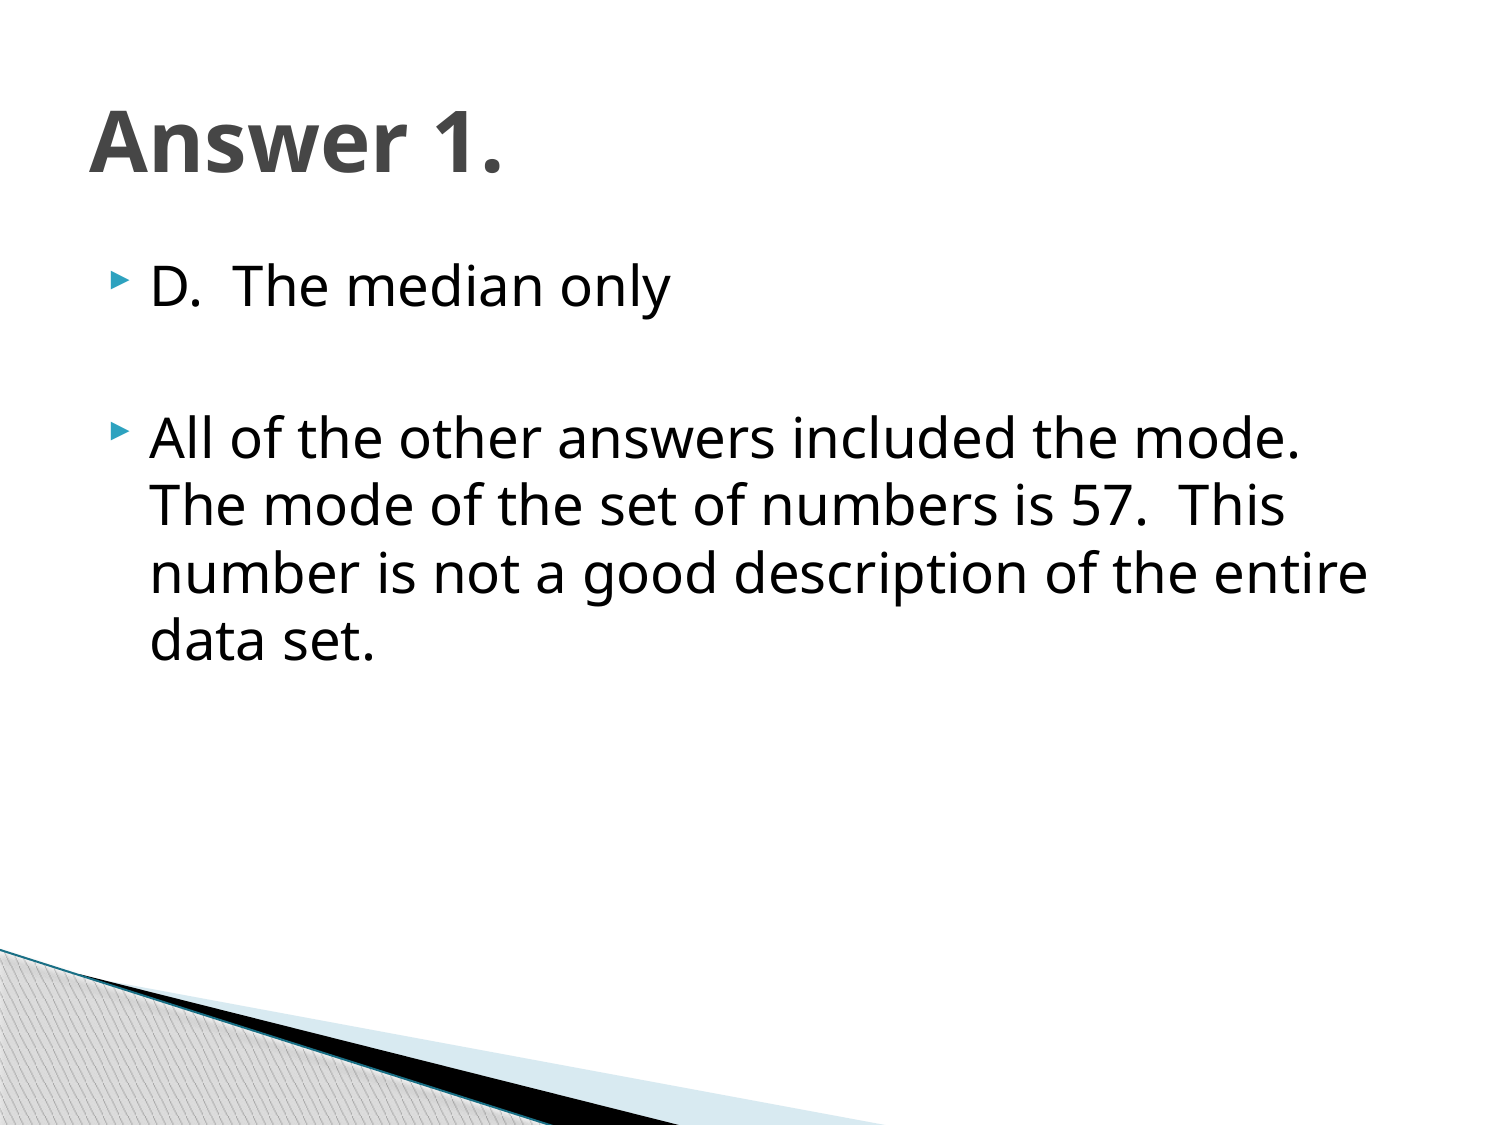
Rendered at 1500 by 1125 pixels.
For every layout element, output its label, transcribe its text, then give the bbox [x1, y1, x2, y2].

list D. The median only All of the other answers included the mode. The mode of the set of numbers is 57. This number is not a good description of the entire data set. [75, 243, 1425, 986]
title Answer 1. [75, 45, 1425, 233]
